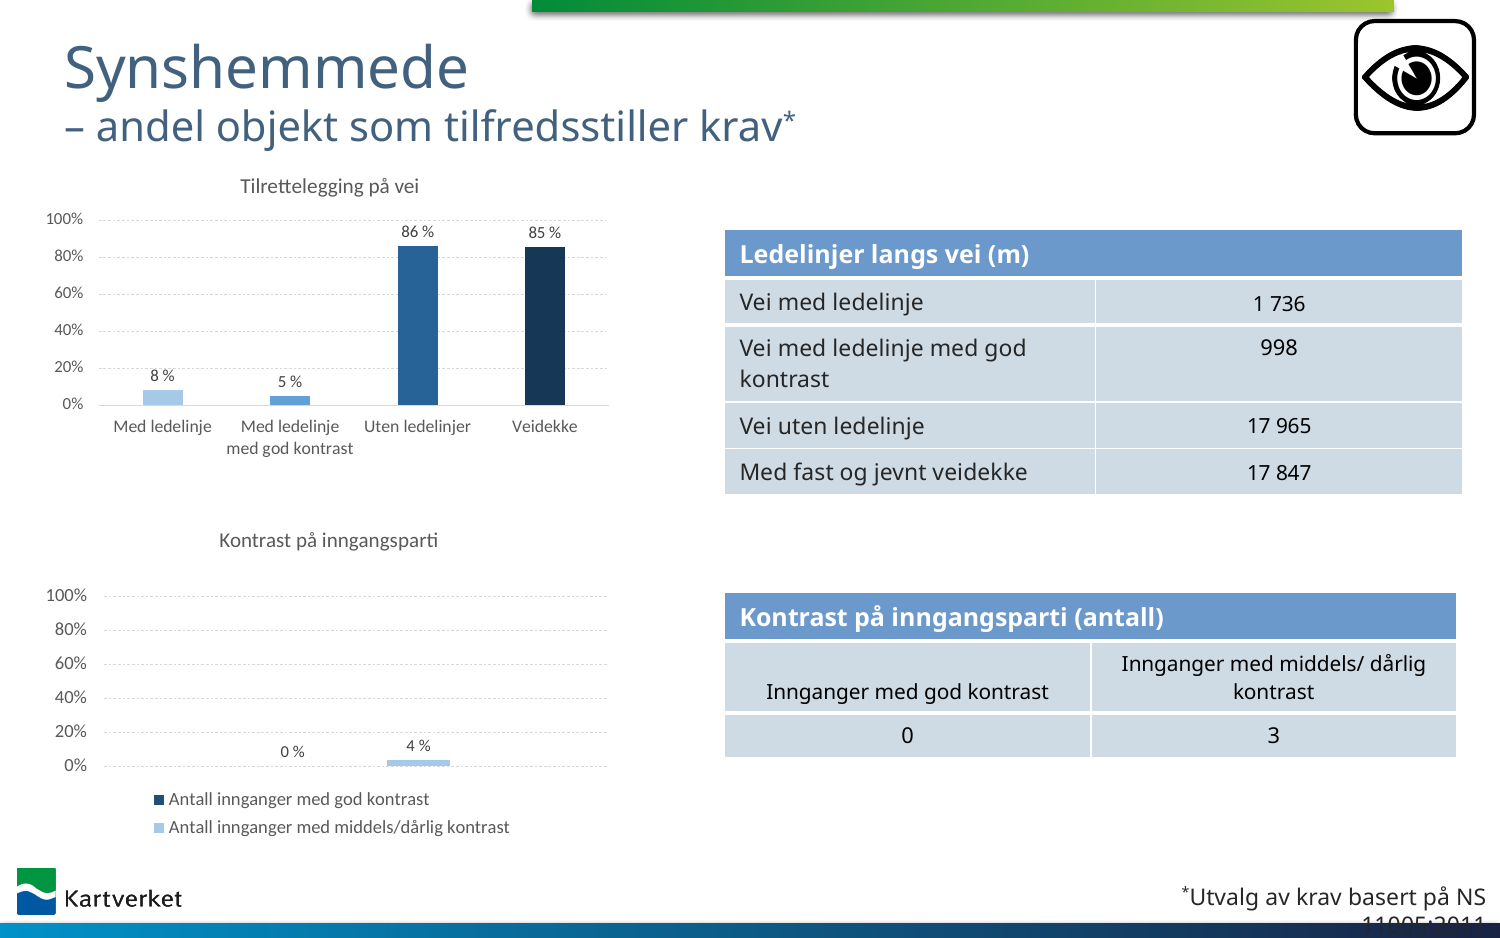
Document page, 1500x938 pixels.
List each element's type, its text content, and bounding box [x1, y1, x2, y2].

table_cell 17 965 [1096, 403, 1462, 448]
table_cell 998 [1096, 327, 1462, 401]
table_cell Innganger med god kontrast [725, 643, 1090, 711]
table_cell Vei med ledelinje [725, 280, 1095, 323]
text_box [1355, 20, 1475, 134]
table_cell 0 [725, 715, 1090, 757]
table_header Ledelinjer langs vei (m) [725, 230, 1462, 276]
table_cell Vei med ledelinje med god kontrast [725, 327, 1095, 401]
table_cell 17 847 [1096, 449, 1462, 494]
table_cell Vei uten ledelinje [725, 403, 1095, 448]
table_cell Med fast og jevnt veidekke [725, 449, 1095, 494]
table_cell Innganger med middels/ dårlig kontrast [1092, 643, 1456, 711]
table_cell 3 [1092, 715, 1456, 757]
text_box Synshemmede – andel objekt som tilfredsstiller krav* [49, 24, 1431, 158]
text_box *Utvalg av krav basert på NS 11005:2011 [1068, 873, 1500, 938]
picture [41, 520, 617, 846]
picture [41, 166, 619, 492]
table_header Kontrast på inngangsparti (antall) [725, 593, 1456, 639]
table_cell 1 736 [1096, 280, 1462, 323]
